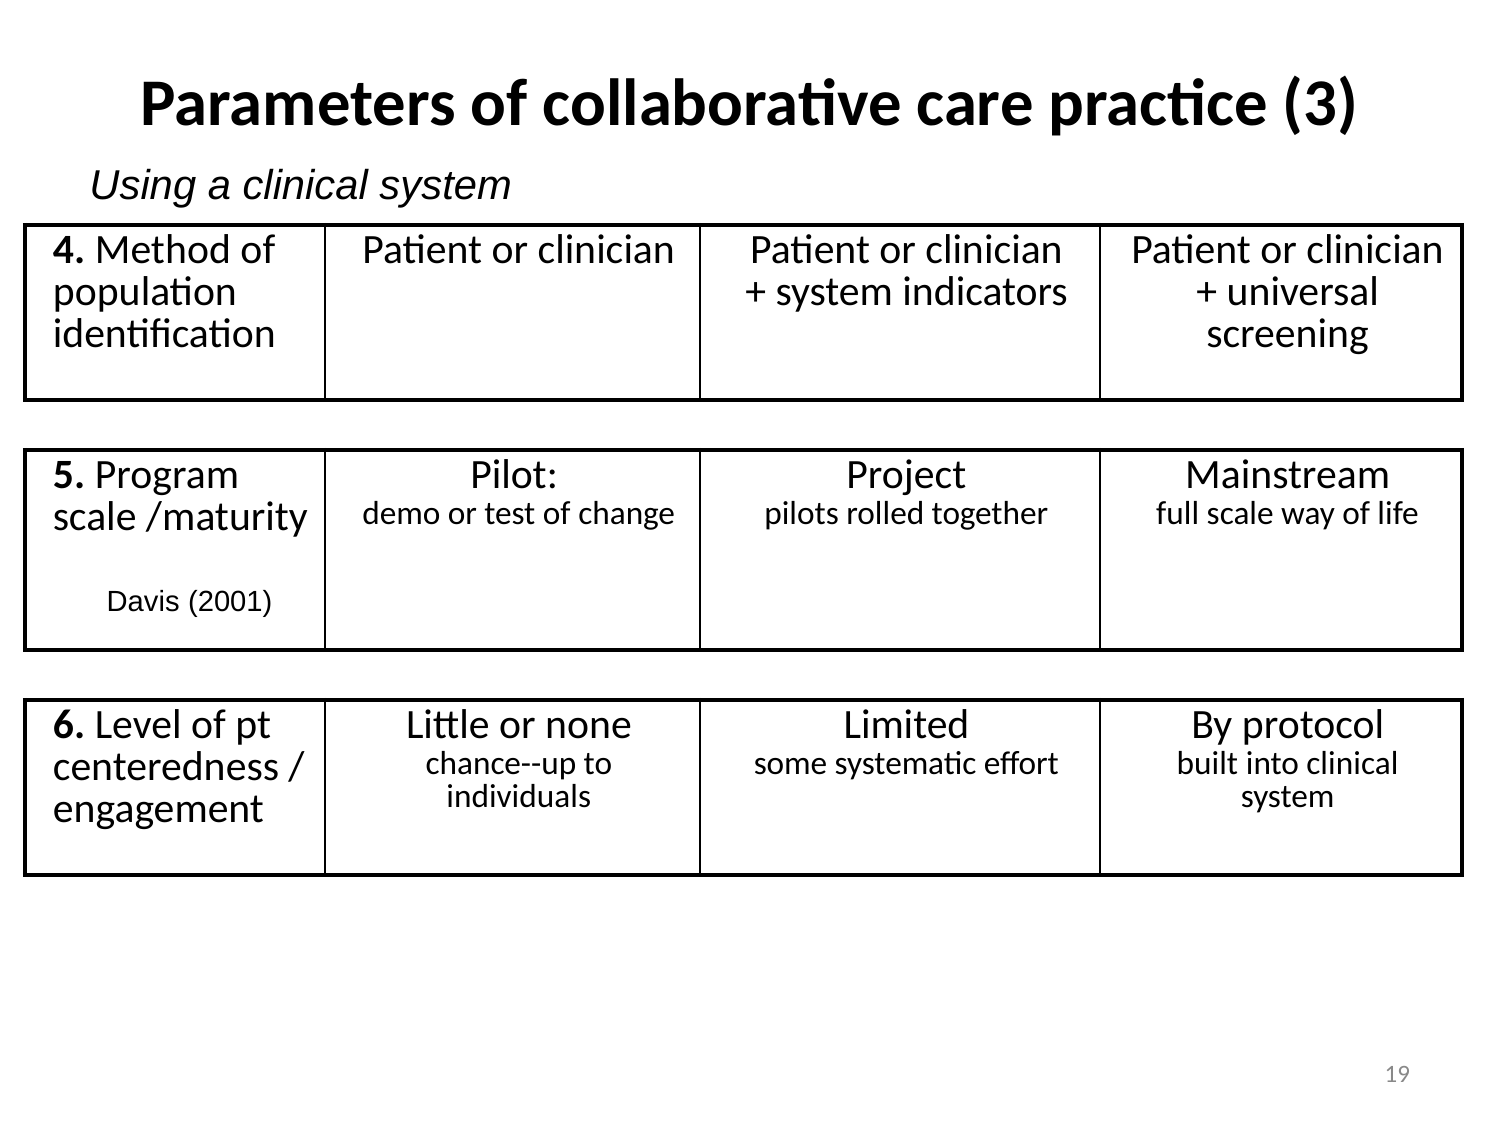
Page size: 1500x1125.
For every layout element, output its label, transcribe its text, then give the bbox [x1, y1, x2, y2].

title Parameters of collaborative care practice (3) [74, 44, 1426, 223]
table_header By protocol built into clinical system [1101, 702, 1460, 873]
table_header Patient or clinician + universal screening [1101, 227, 1460, 398]
table_header Patient or clinician + system indicators [701, 227, 1099, 398]
table_header Patient or clinician [326, 227, 699, 398]
table_header Project pilots rolled together [701, 452, 1099, 648]
table_header 4. Method of population identification [27, 227, 324, 398]
table_header 6. Level of pt centeredness / engagement [27, 702, 324, 873]
text_box Davis (2001) [74, 574, 288, 625]
table_header 5. Program scale /maturity [27, 452, 324, 648]
table_header Mainstream full scale way of life [1101, 452, 1460, 648]
text_box Using a clinical system [74, 149, 527, 215]
table_header Pilot: demo or test of change [326, 452, 699, 648]
table_header Limited some systematic effort [701, 702, 1099, 873]
slide_number 19 [1074, 1042, 1425, 1103]
table_header Little or none chance--up to individuals [326, 702, 699, 873]
